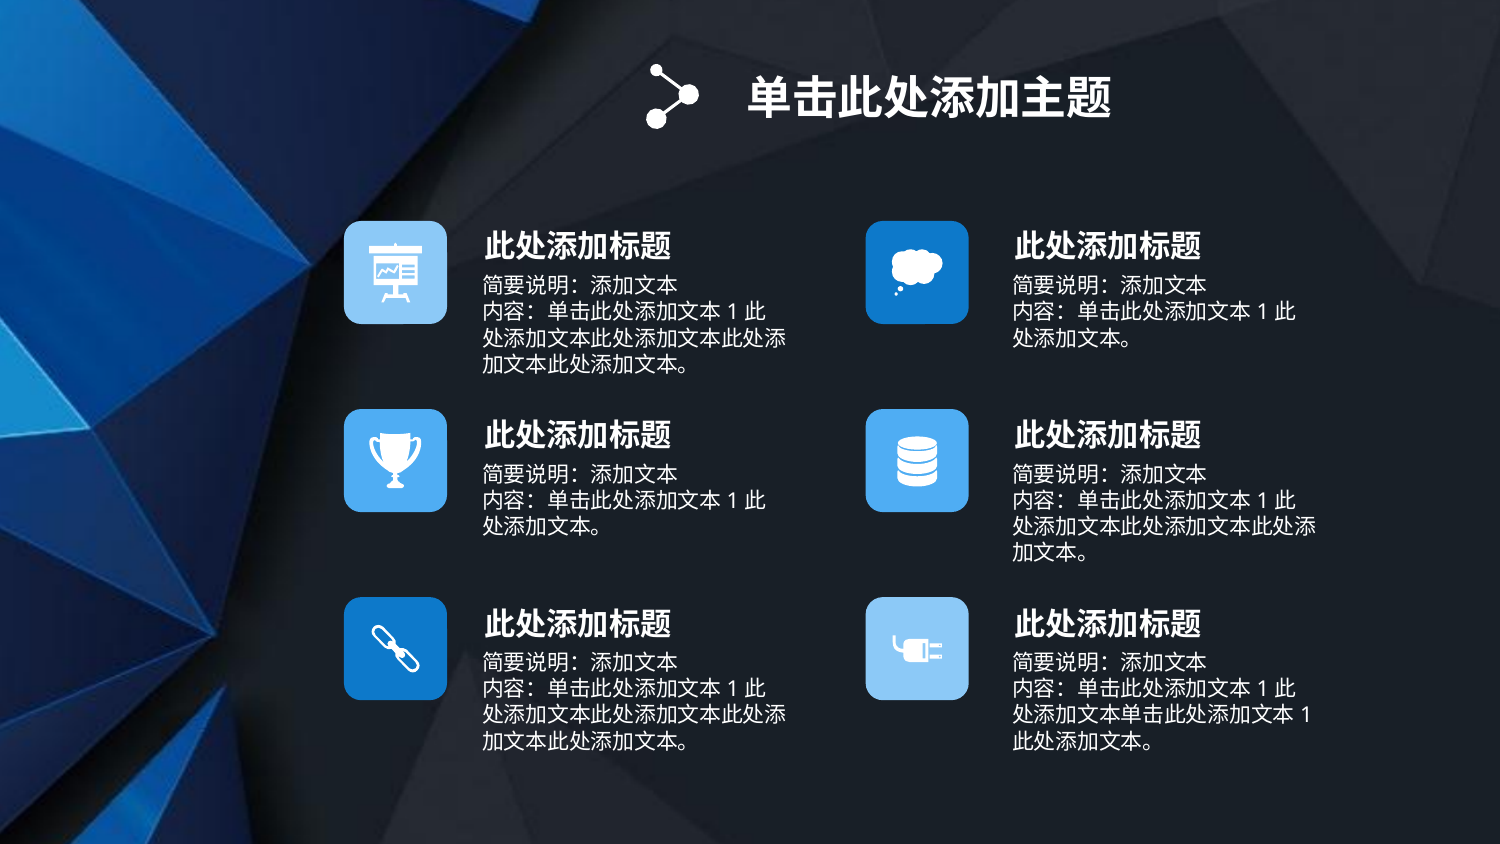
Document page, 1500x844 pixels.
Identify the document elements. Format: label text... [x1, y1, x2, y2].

text_box 简要说明：添加文本 内容：单击此处添加文本1此处添加文本此处添加文本此处添加文本此处添加文本。 [467, 641, 802, 761]
text_box 单击此处添加主题 [735, 63, 1124, 130]
text_box 此处添加标题 [999, 219, 1217, 264]
picture [0, 0, 1500, 844]
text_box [865, 408, 969, 513]
text_box 简要说明：添加文本 内容：单击此处添加文本1此处添加文本此处添加文本此处添加文本。 [997, 452, 1332, 573]
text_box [865, 220, 969, 325]
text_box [343, 408, 448, 513]
text_box 简要说明：添加文本 内容：单击此处添加文本1此处添加文本单击此处添加文本1此处添加文本。 [997, 641, 1332, 761]
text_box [656, 70, 689, 119]
text_box 简要说明：添加文本 内容：单击此处添加文本1此处添加文本。 [467, 452, 802, 547]
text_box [865, 597, 969, 701]
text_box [343, 220, 448, 325]
text_box 简要说明：添加文本 内容：单击此处添加文本1此处添加文本。 [997, 264, 1332, 358]
text_box 此处添加标题 [469, 219, 687, 264]
text_box 此处添加标题 [999, 407, 1217, 452]
text_box 此处添加标题 [469, 407, 687, 452]
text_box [343, 597, 448, 701]
text_box 此处添加标题 [469, 596, 687, 641]
text_box 此处添加标题 [999, 596, 1217, 641]
text_box 简要说明：添加文本 内容：单击此处添加文本1此处添加文本此处添加文本此处添加文本此处添加文本。 [467, 264, 802, 384]
